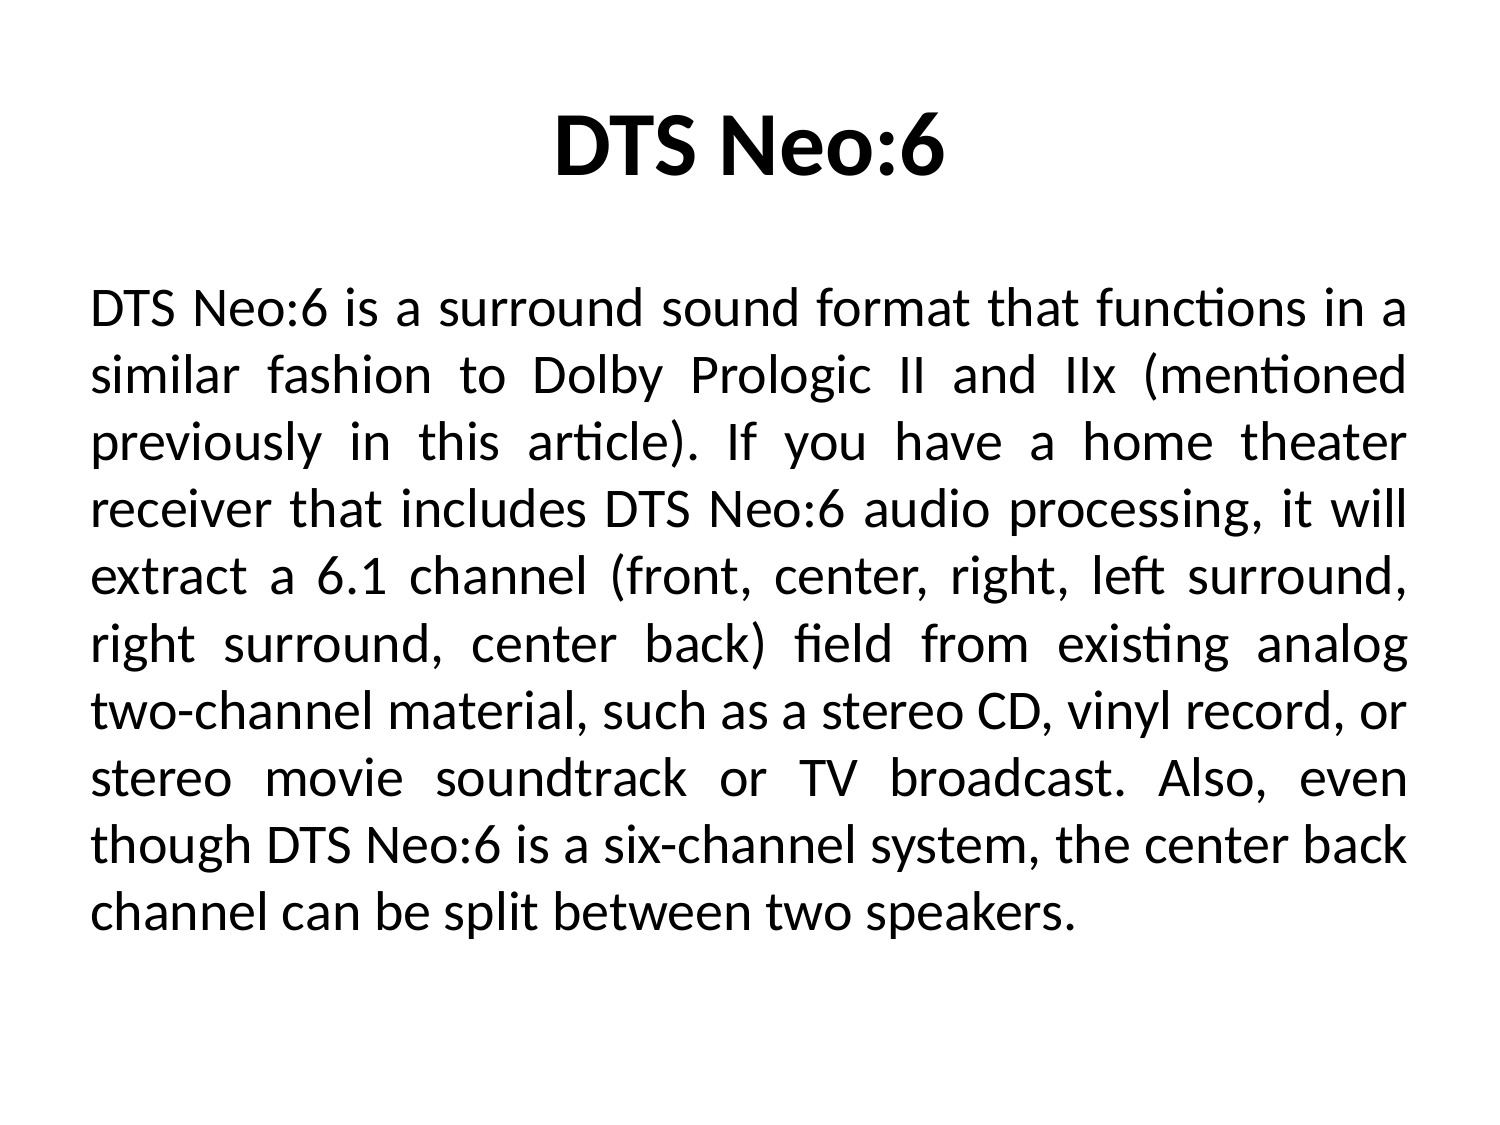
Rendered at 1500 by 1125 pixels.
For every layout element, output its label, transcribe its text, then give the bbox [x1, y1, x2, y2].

list DTS Neo:6 is a surround sound format that functions in a similar fashion to Dolby Prologic II and IIx (mentioned previously in this article). If you have a home theater receiver that includes DTS Neo:6 audio processing, it will extract a 6.1 channel (front, center, right, left surround, right surround, center back) field from existing analog two-channel material, such as a stereo CD, vinyl record, or stereo movie soundtrack or TV broadcast. Also, even though DTS Neo:6 is a six-channel system, the center back channel can be split between two speakers. [75, 262, 1425, 1005]
title DTS Neo:6 [75, 45, 1425, 233]
